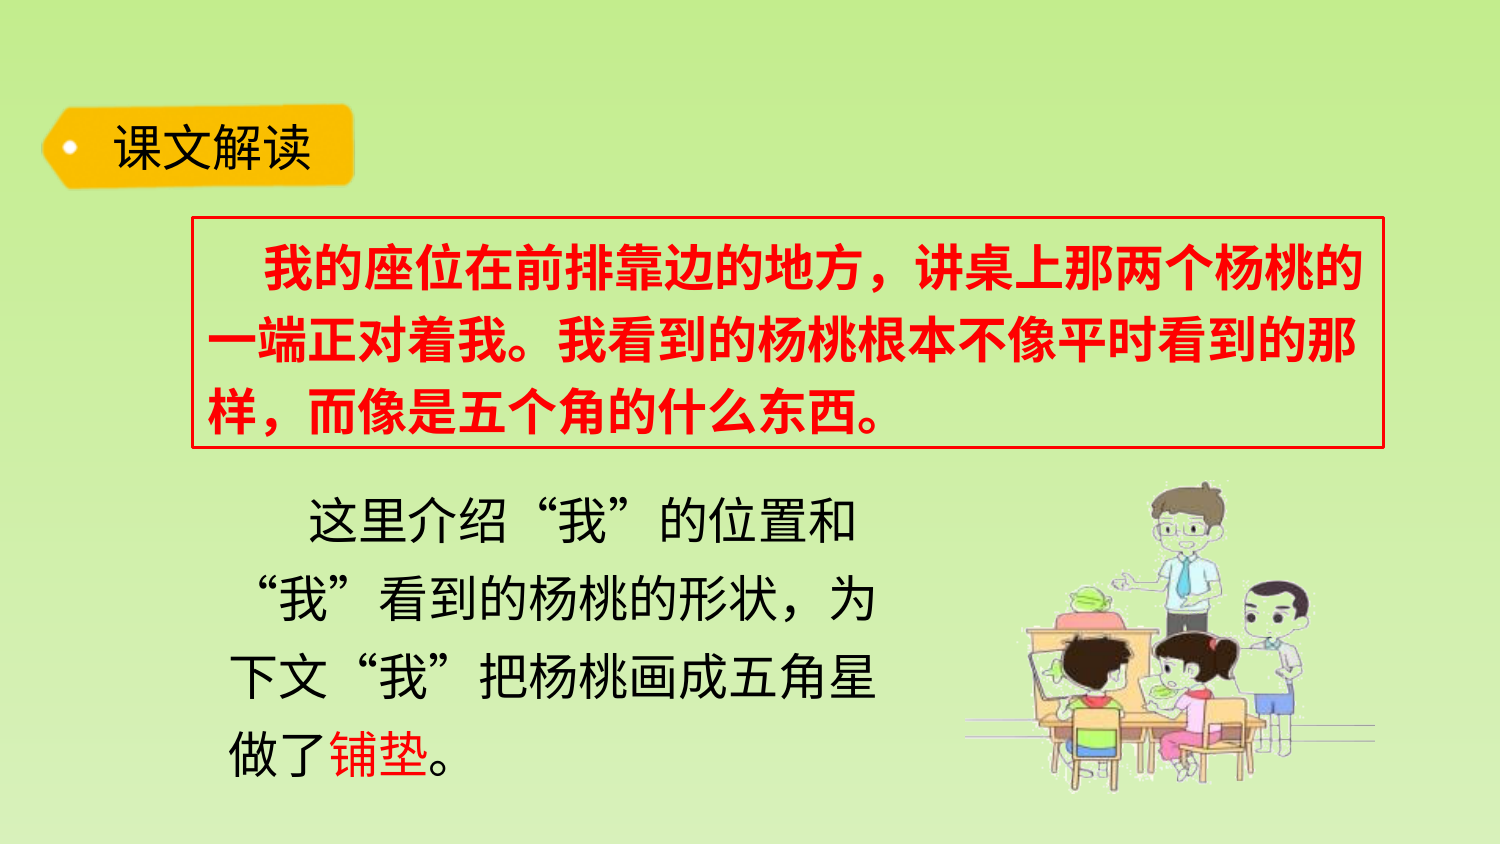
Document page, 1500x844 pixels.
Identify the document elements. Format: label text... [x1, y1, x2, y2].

text_box 我的座位在前排靠边的地方，讲桌上那两个杨桃的一端正对着我。我看到的杨桃根本不像平时看到的那样，而像是五个角的什么东西。 [192, 217, 1384, 448]
text_box 这里介绍“我”的位置和“我”看到的杨桃的形状，为下文“我”把杨桃画成五角星做了铺垫。 [213, 463, 913, 791]
picture [27, 98, 366, 194]
picture [965, 480, 1375, 794]
